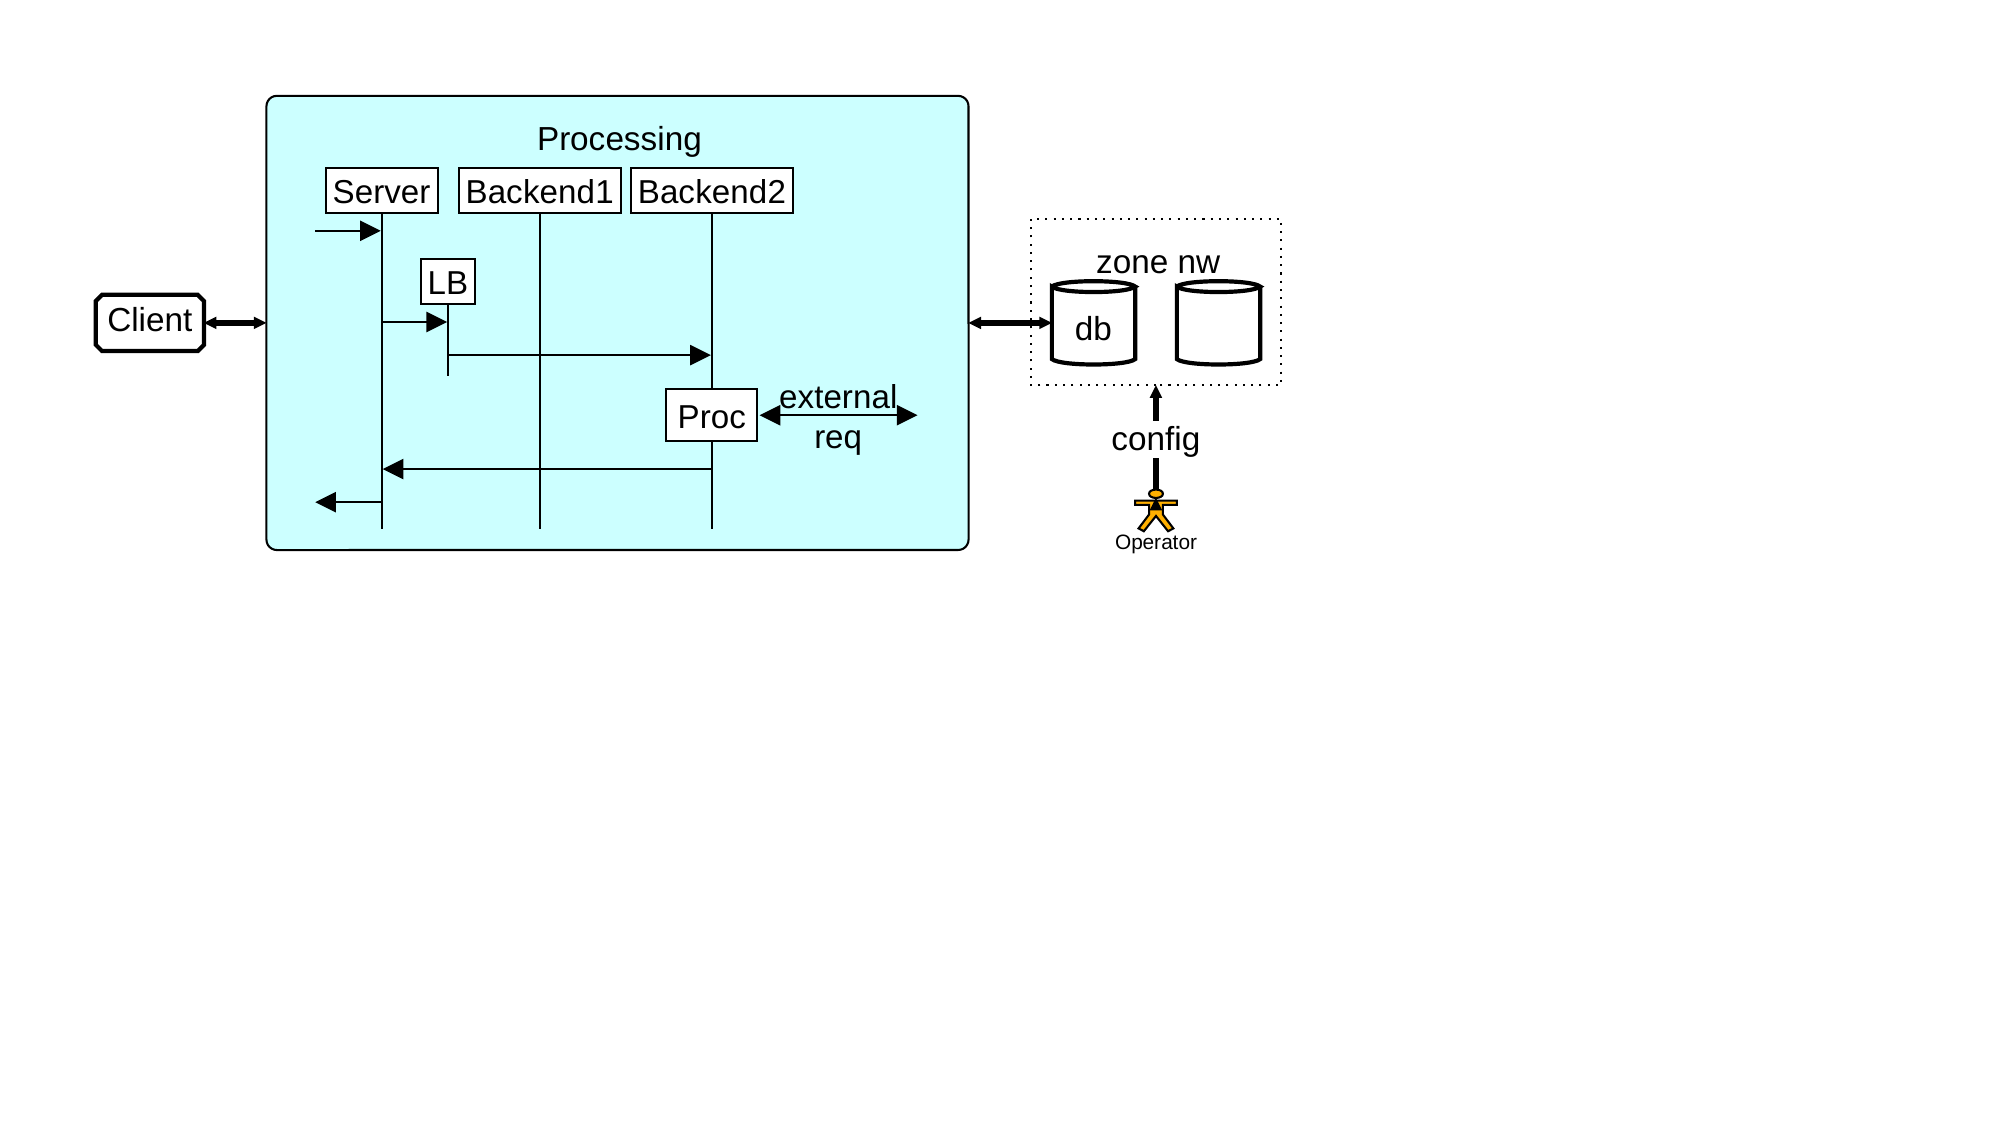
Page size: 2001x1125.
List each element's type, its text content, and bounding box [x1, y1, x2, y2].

text_box [1148, 489, 1164, 499]
text_box [1176, 280, 1262, 366]
text_box [74, 74, 1303, 571]
text_box [1151, 385, 1161, 418]
text_box [1031, 218, 1281, 386]
text_box LB [421, 258, 476, 305]
text_box Server [325, 167, 438, 214]
text_box external req [777, 376, 900, 414]
text_box [265, 95, 970, 551]
text_box [1182, 287, 1255, 291]
text_box config [1109, 418, 1203, 457]
text_box Backend1 [458, 167, 621, 214]
text_box Operator [1108, 529, 1204, 563]
text_box external req [777, 416, 900, 454]
text_box Proc [666, 389, 758, 442]
text_box [1051, 280, 1137, 366]
text_box [1151, 497, 1161, 507]
text_box [1134, 500, 1178, 529]
text_box zone nw [1093, 241, 1223, 280]
text_box Processing [534, 118, 704, 157]
text_box Client [95, 294, 205, 352]
text_box [1057, 287, 1130, 291]
text_box Backend2 [630, 167, 793, 214]
